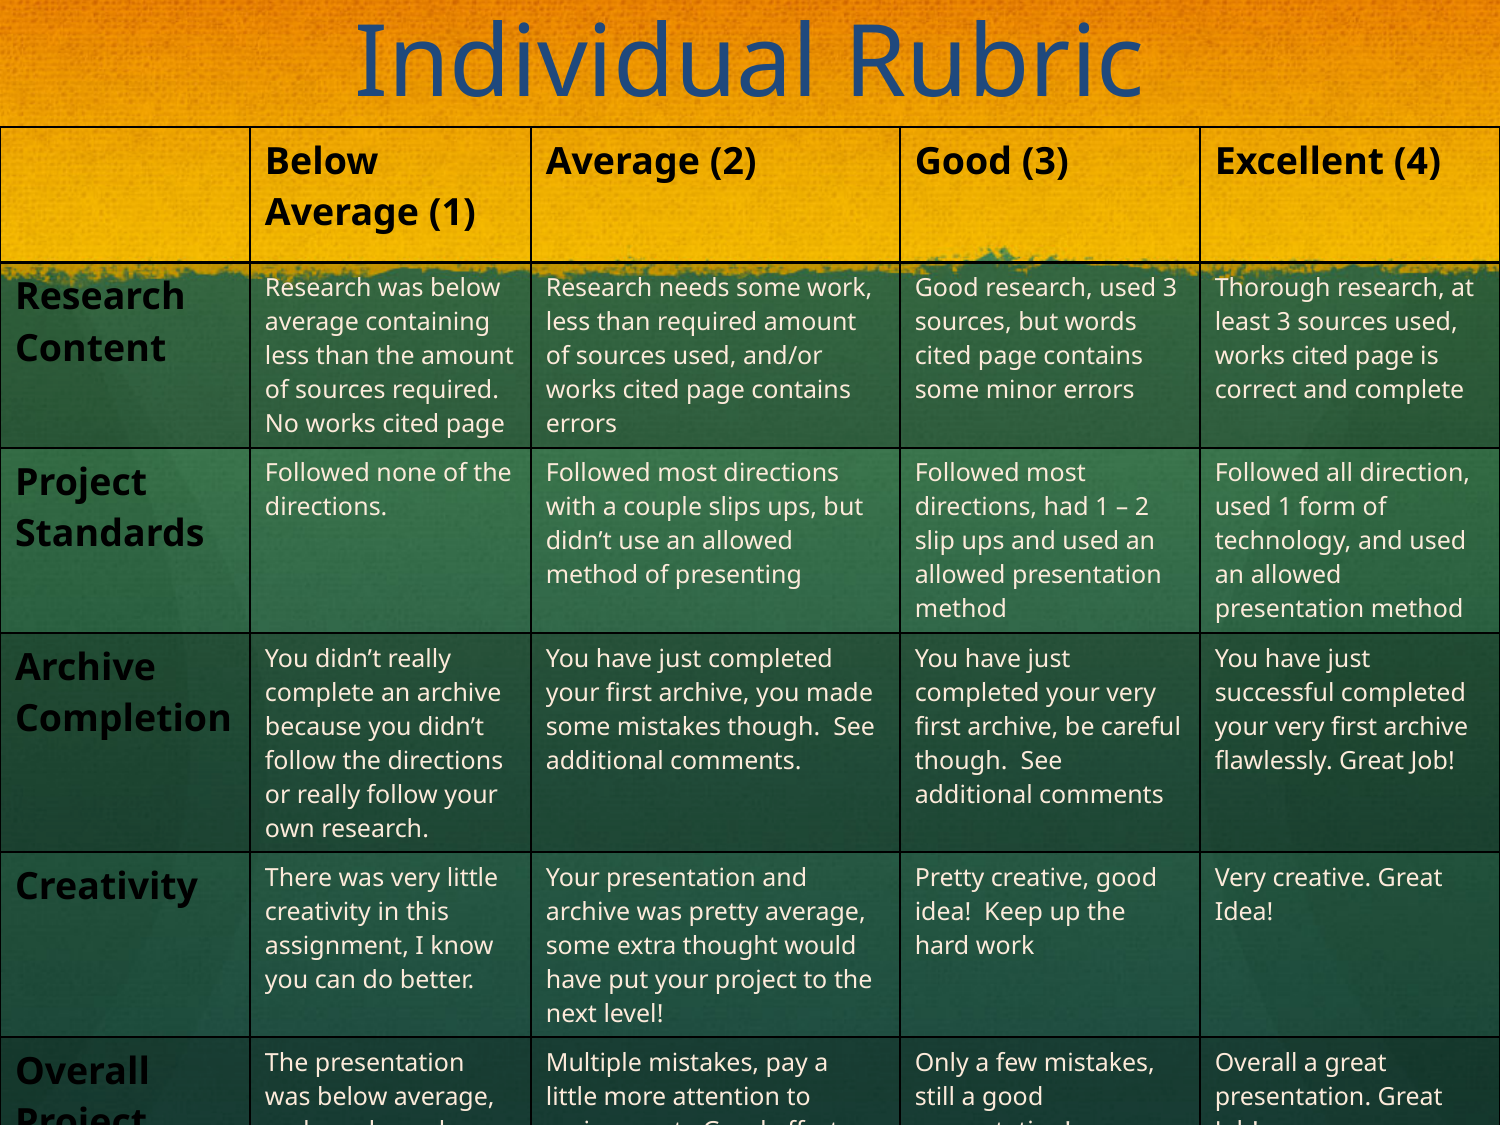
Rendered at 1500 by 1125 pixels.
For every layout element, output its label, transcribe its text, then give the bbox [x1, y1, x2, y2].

table_cell Multiple mistakes, pay a little more attention to assignment. Good effort. [532, 1038, 899, 1125]
table_cell You have just successful completed your very first archive flawlessly. Great Job! [1201, 634, 1499, 851]
table_cell Creativity [1, 853, 249, 1036]
table_cell You have just completed your very first archive, be careful though. See additional comments [901, 634, 1199, 851]
table_cell Good research, used 3 sources, but words cited page contains some minor errors [901, 264, 1199, 447]
table_cell Only a few mistakes, still a good presentation! [901, 1038, 1199, 1125]
table_header Below Average (1) [251, 128, 530, 261]
table_cell Very creative. Great Idea! [1201, 853, 1499, 1036]
table_cell Followed most directions with a couple slips ups, but didn’t use an allowed method of presenting [532, 449, 899, 632]
table_cell Followed none of the directions. [251, 449, 530, 632]
table_cell Research needs some work, less than required amount of sources used, and/or works cited page contains errors [532, 264, 899, 447]
table_cell You didn’t really complete an archive because you didn’t follow the directions or really follow your own research. [251, 634, 530, 851]
table_cell Pretty creative, good idea! Keep up the hard work [901, 853, 1199, 1036]
table_cell Research was below average containing less than the amount of sources required. No works cited page [251, 264, 530, 447]
table_cell Archive Completion [1, 634, 249, 851]
table_cell Overall a great presentation. Great Job! [1201, 1038, 1499, 1125]
table_header Excellent (4) [1201, 128, 1499, 261]
table_cell There was very little creativity in this assignment, I know you can do better. [251, 853, 530, 1036]
table_header Average (2) [532, 128, 899, 261]
table_cell Followed most directions, had 1 – 2 slip ups and used an allowed presentation method [901, 449, 1199, 632]
table_cell Thorough research, at least 3 sources used, works cited page is correct and complete [1201, 264, 1499, 447]
picture [0, 0, 1500, 126]
title Individual Rubric [125, 13, 1375, 100]
table_cell You have just completed your first archive, you made some mistakes though. See additional comments. [532, 634, 899, 851]
table_cell Research Content [1, 264, 249, 447]
table_cell Project Standards [1, 449, 249, 632]
table_header [1, 128, 249, 261]
table_header Good (3) [901, 128, 1199, 261]
table_cell The presentation was below average, and needs work. Work harder next time please. [251, 1038, 530, 1125]
table_cell Followed all direction, used 1 form of technology, and used an allowed presentation method [1201, 449, 1499, 632]
table_cell Your presentation and archive was pretty average, some extra thought would have put your project to the next level! [532, 853, 899, 1036]
table_cell Overall Project [1, 1038, 249, 1125]
